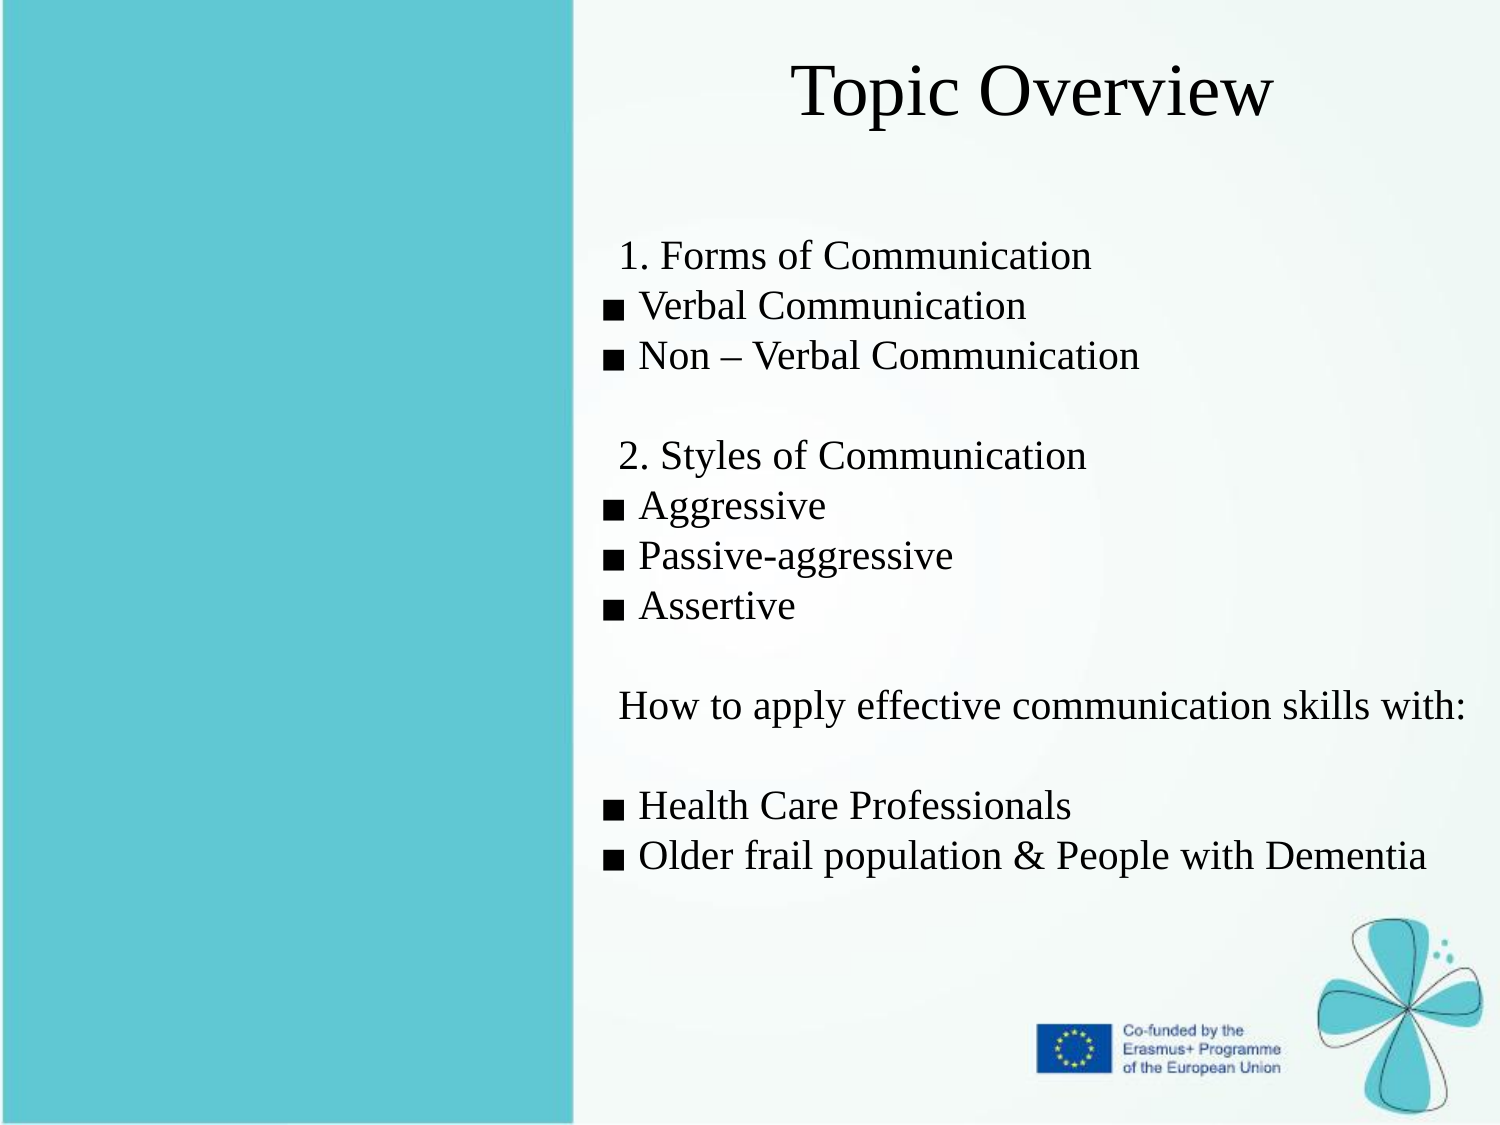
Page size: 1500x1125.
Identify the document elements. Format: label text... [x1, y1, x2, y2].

text_box 1. Forms of Communication Verbal Communication Non – Verbal Communication 2. Styles of Communication Aggressive Passive-aggressive Assertive How to apply effective communication skills with: Health Care Professionals Older frail population & People with Dementia [584, 219, 1500, 886]
picture [0, 0, 1500, 1125]
text_box Topic Overview [729, 33, 1356, 139]
